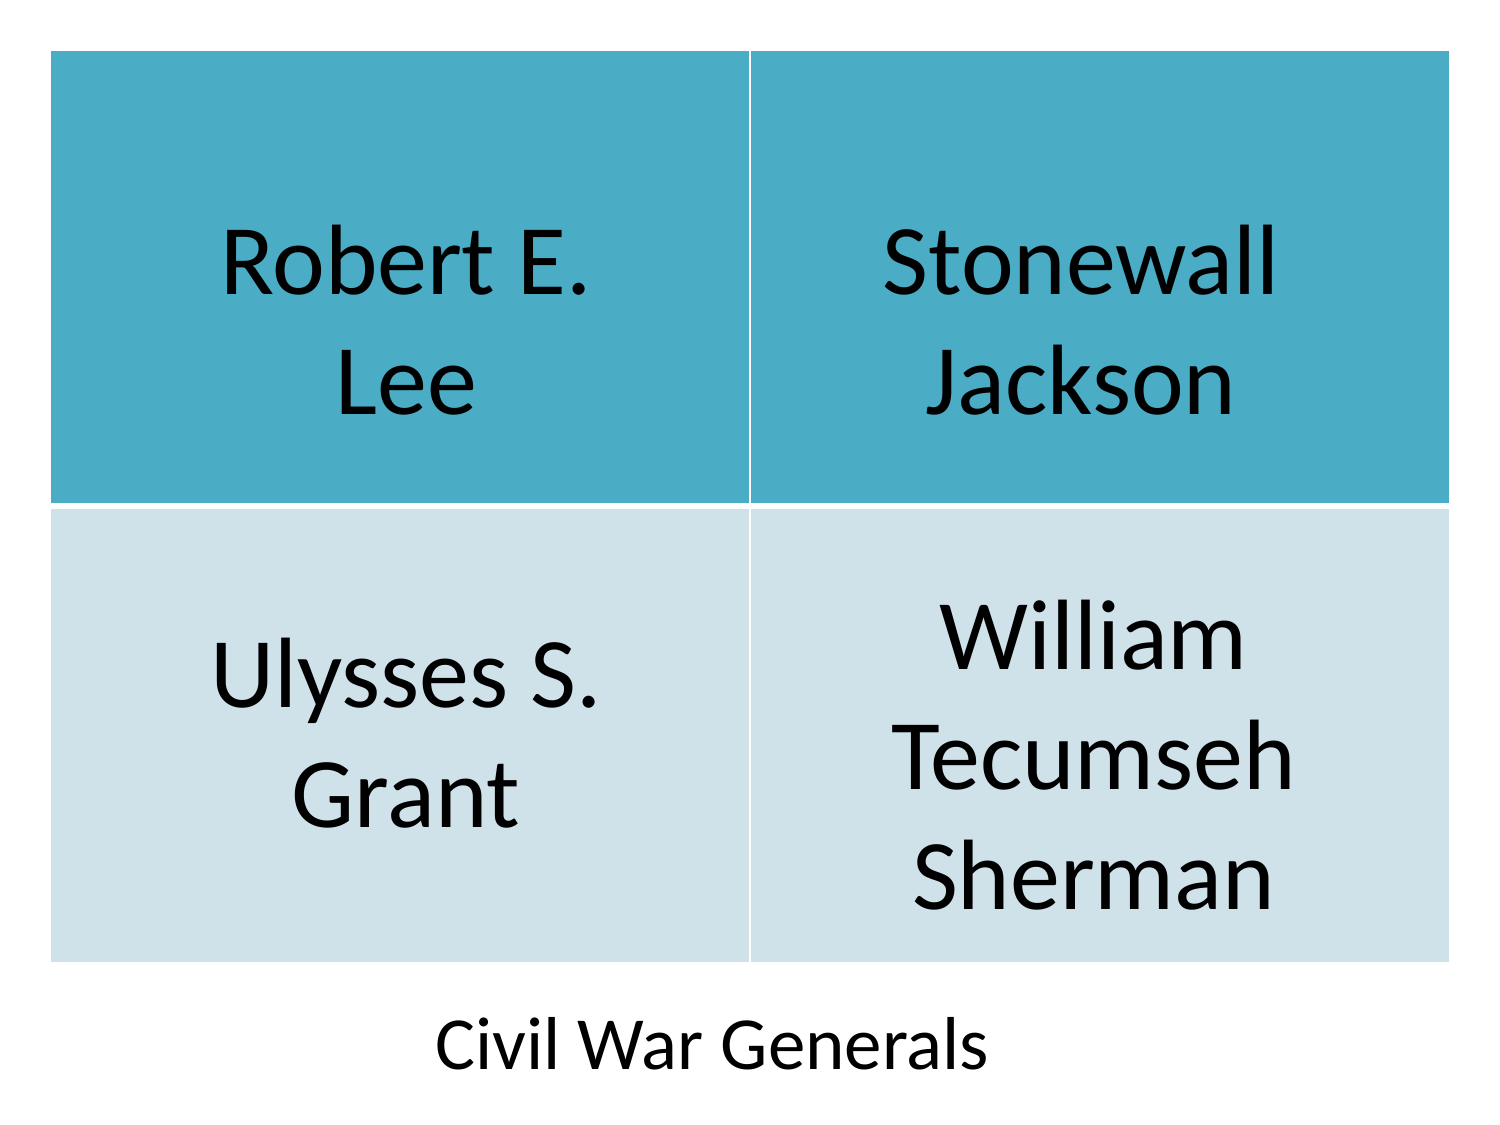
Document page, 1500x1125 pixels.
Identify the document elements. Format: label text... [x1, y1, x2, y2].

table_cell [751, 509, 1449, 962]
text_box Ulysses S. Grant [125, 599, 688, 855]
table_header [751, 51, 1449, 503]
table_cell [51, 509, 749, 962]
text_box Robert E. Lee [125, 187, 688, 443]
table_header [51, 51, 749, 503]
text_box Stonewall Jackson [800, 187, 1363, 443]
text_box William Tecumseh Sherman [812, 562, 1375, 938]
text_box Civil War Generals [112, 987, 1313, 1093]
